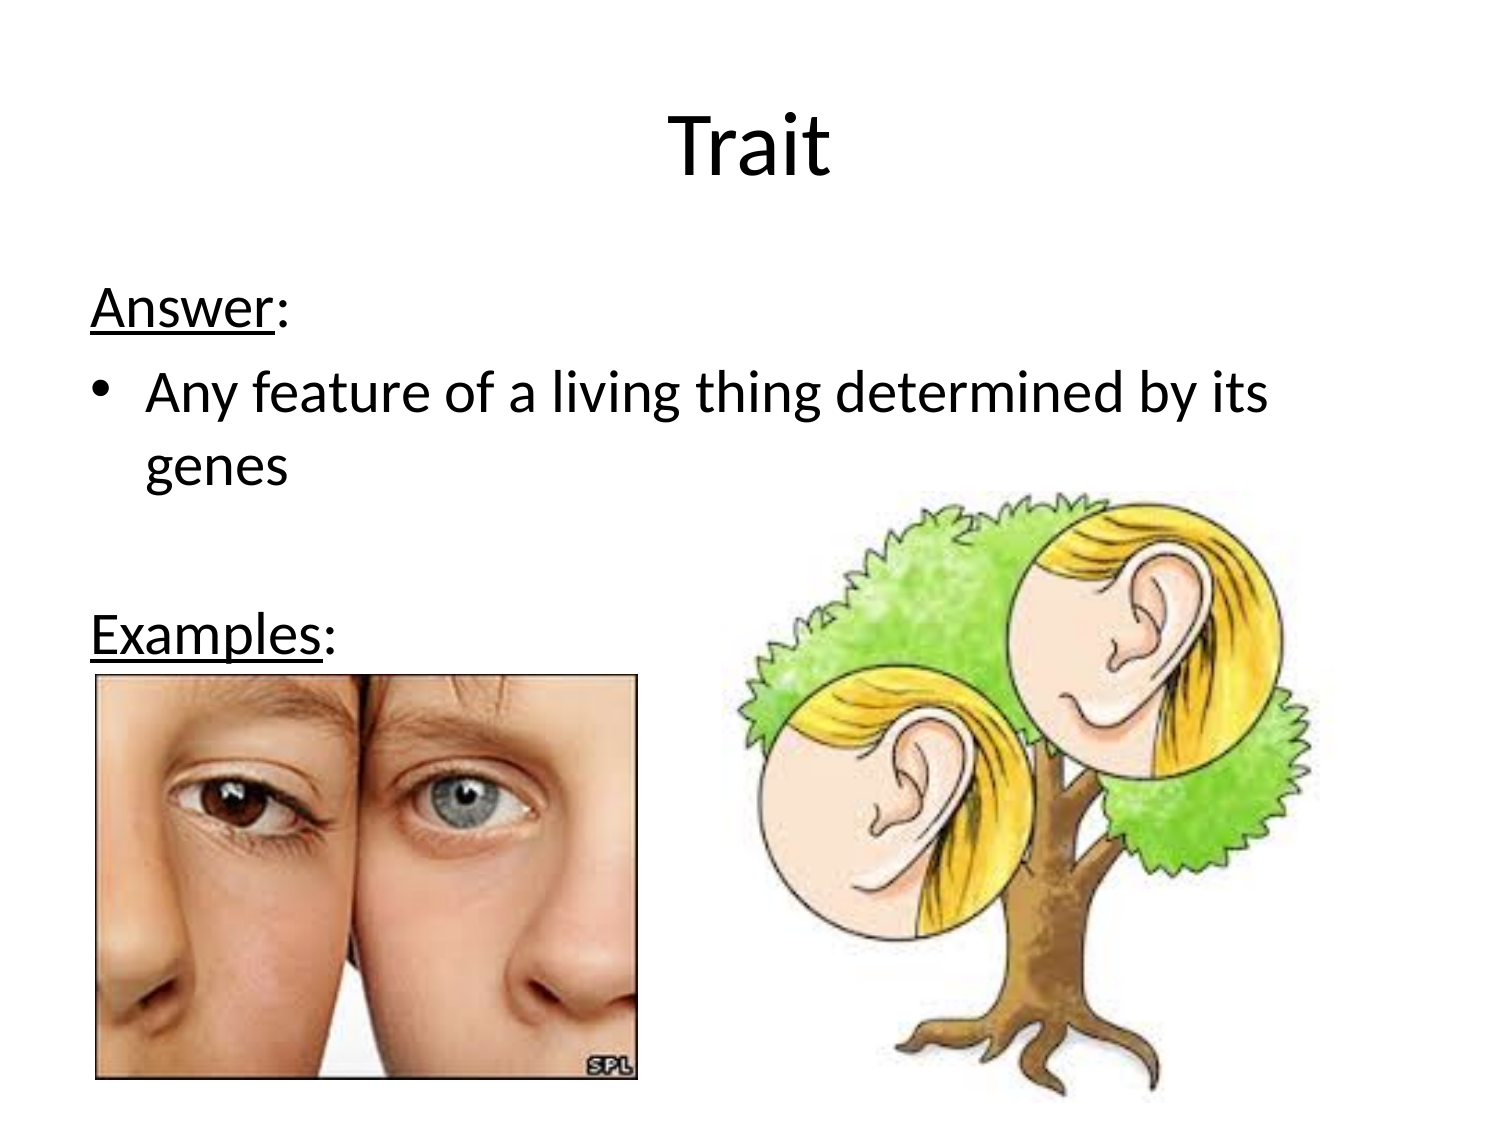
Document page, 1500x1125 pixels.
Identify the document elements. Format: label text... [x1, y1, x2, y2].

picture [95, 674, 638, 1080]
title Trait [75, 45, 1425, 233]
list Answer: Any feature of a living thing determined by its genes Examples: [75, 259, 1425, 675]
picture [721, 491, 1334, 1103]
